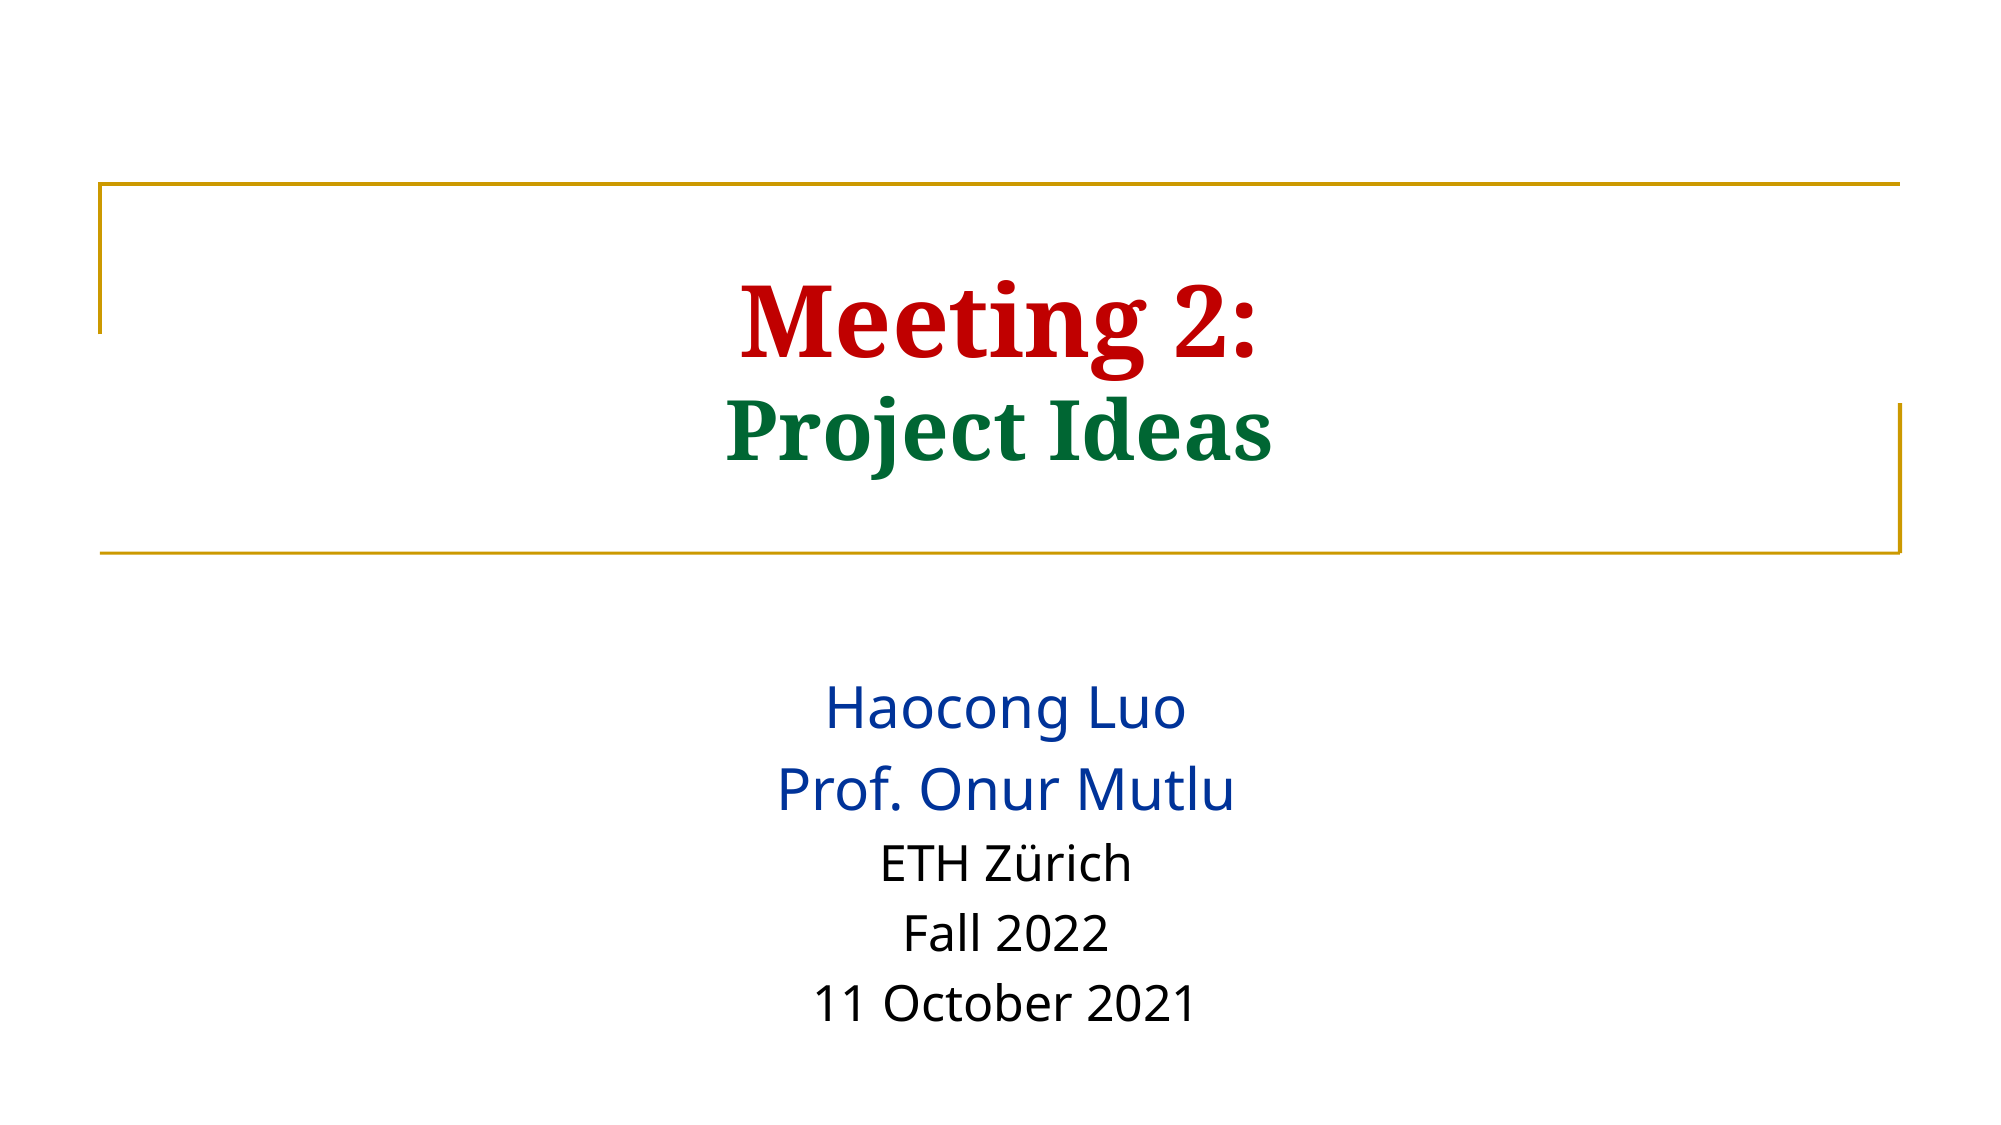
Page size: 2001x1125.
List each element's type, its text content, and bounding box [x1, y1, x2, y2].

title Meeting 2: Project Ideas [99, 249, 1900, 488]
subtitle Haocong Luo Prof. Onur Mutlu ETH Zürich Fall 2022 11 October 2021 [362, 662, 1650, 1038]
